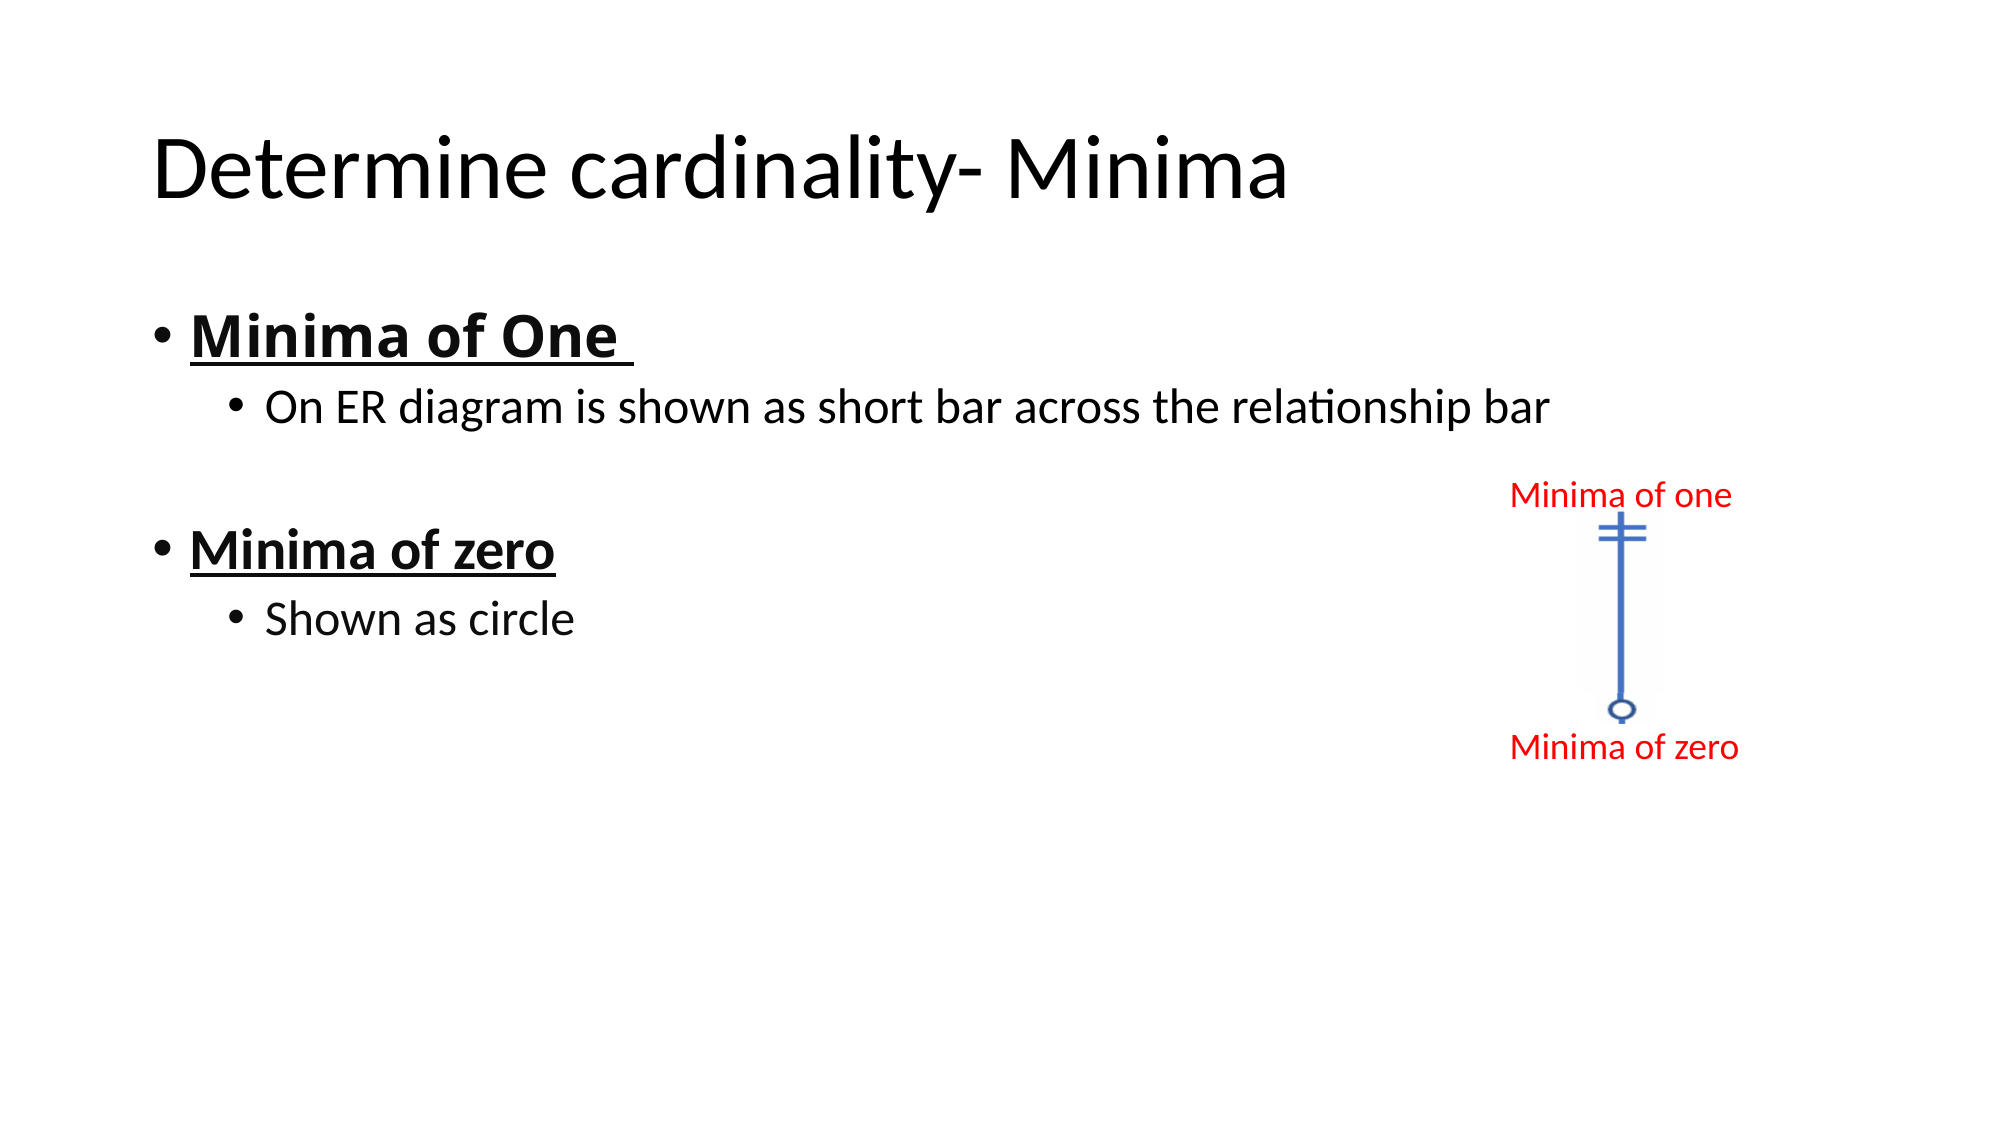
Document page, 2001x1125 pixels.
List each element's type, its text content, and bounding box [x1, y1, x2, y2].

text_box Minima of one [1494, 462, 1748, 523]
title Determine cardinality- Minima [137, 59, 1863, 278]
text_box Minima of zero [1494, 714, 1755, 775]
list Minima of One On ER diagram is shown as short bar across the relationship bar Minima of zero Shown as circle [137, 299, 1863, 1066]
picture [1524, 512, 1726, 723]
